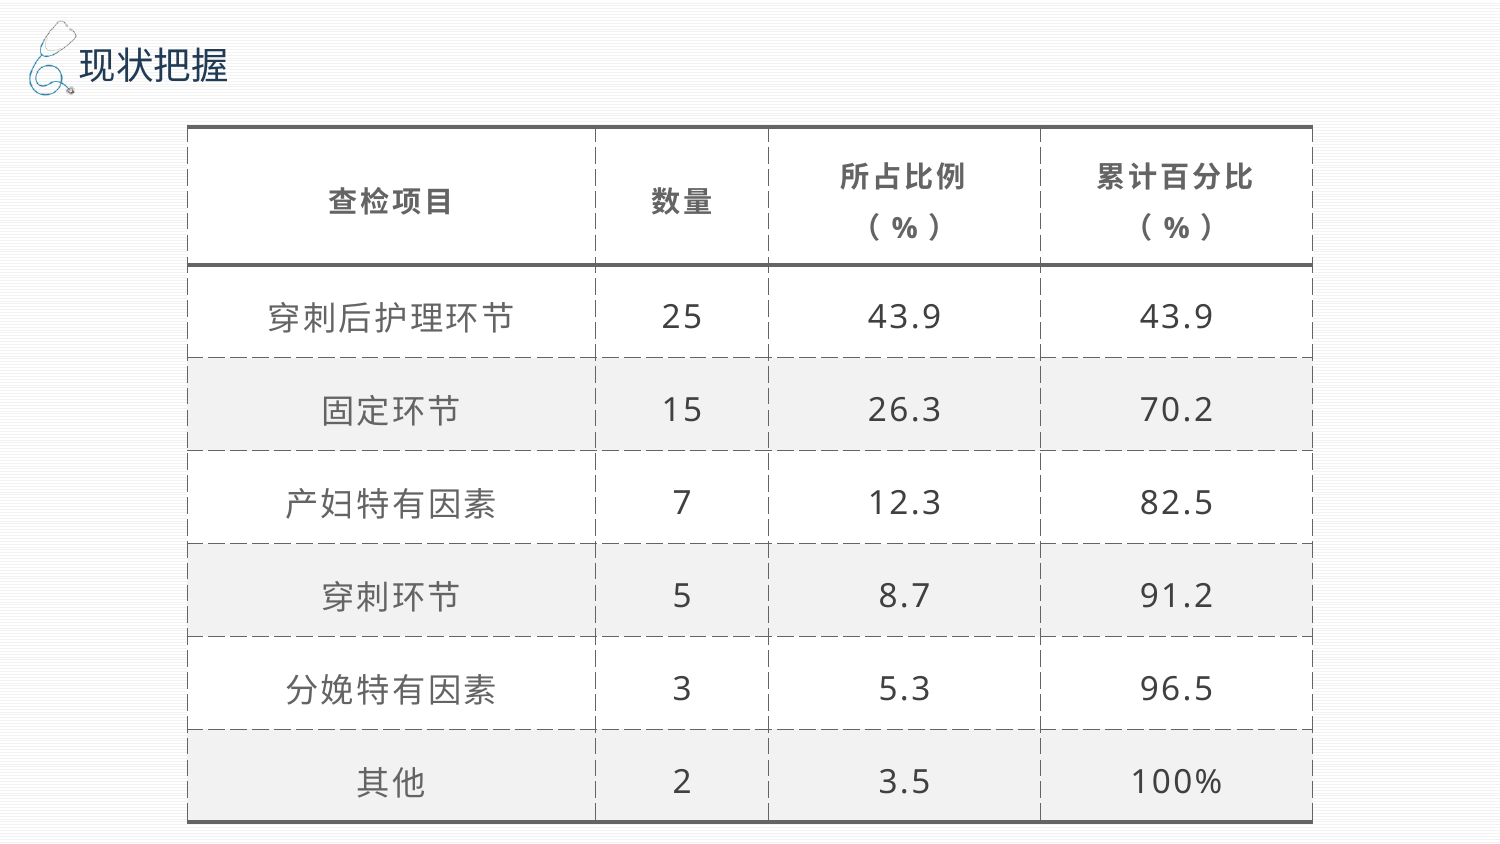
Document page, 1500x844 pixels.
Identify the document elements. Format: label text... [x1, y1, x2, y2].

table_cell 26.3 [769, 358, 1041, 451]
table_cell 3.5 [769, 729, 1041, 820]
table_cell 15 [595, 358, 769, 451]
table_cell 25 [595, 267, 769, 358]
table_cell 8.7 [769, 544, 1041, 636]
table_cell 固定环节 [187, 358, 595, 451]
table_cell 82.5 [1041, 451, 1313, 544]
table_cell 70.2 [1041, 358, 1313, 451]
table_header 查检项目 [187, 129, 595, 263]
table_cell 43.9 [1041, 267, 1313, 358]
table_cell 分娩特有因素 [187, 636, 595, 729]
picture [12, 13, 101, 102]
table_cell 穿刺后护理环节 [187, 267, 595, 358]
table_cell 2 [595, 729, 769, 820]
table_cell 3 [595, 636, 769, 729]
table_header 累计百分比（%） [1041, 129, 1313, 263]
table_cell 91.2 [1041, 544, 1313, 636]
table_header 所占比例（%） [769, 129, 1041, 263]
table_cell 产妇特有因素 [187, 451, 595, 544]
table_cell 7 [595, 451, 769, 544]
table_cell 5 [595, 544, 769, 636]
table_cell 43.9 [769, 267, 1041, 358]
table_cell 96.5 [1041, 636, 1313, 729]
table_cell 100% [1041, 729, 1313, 820]
table_header 数量 [595, 129, 769, 263]
table_cell 穿刺环节 [187, 544, 595, 636]
table_cell 其他 [187, 729, 595, 820]
table_cell 5.3 [769, 636, 1041, 729]
table_cell 12.3 [769, 451, 1041, 544]
